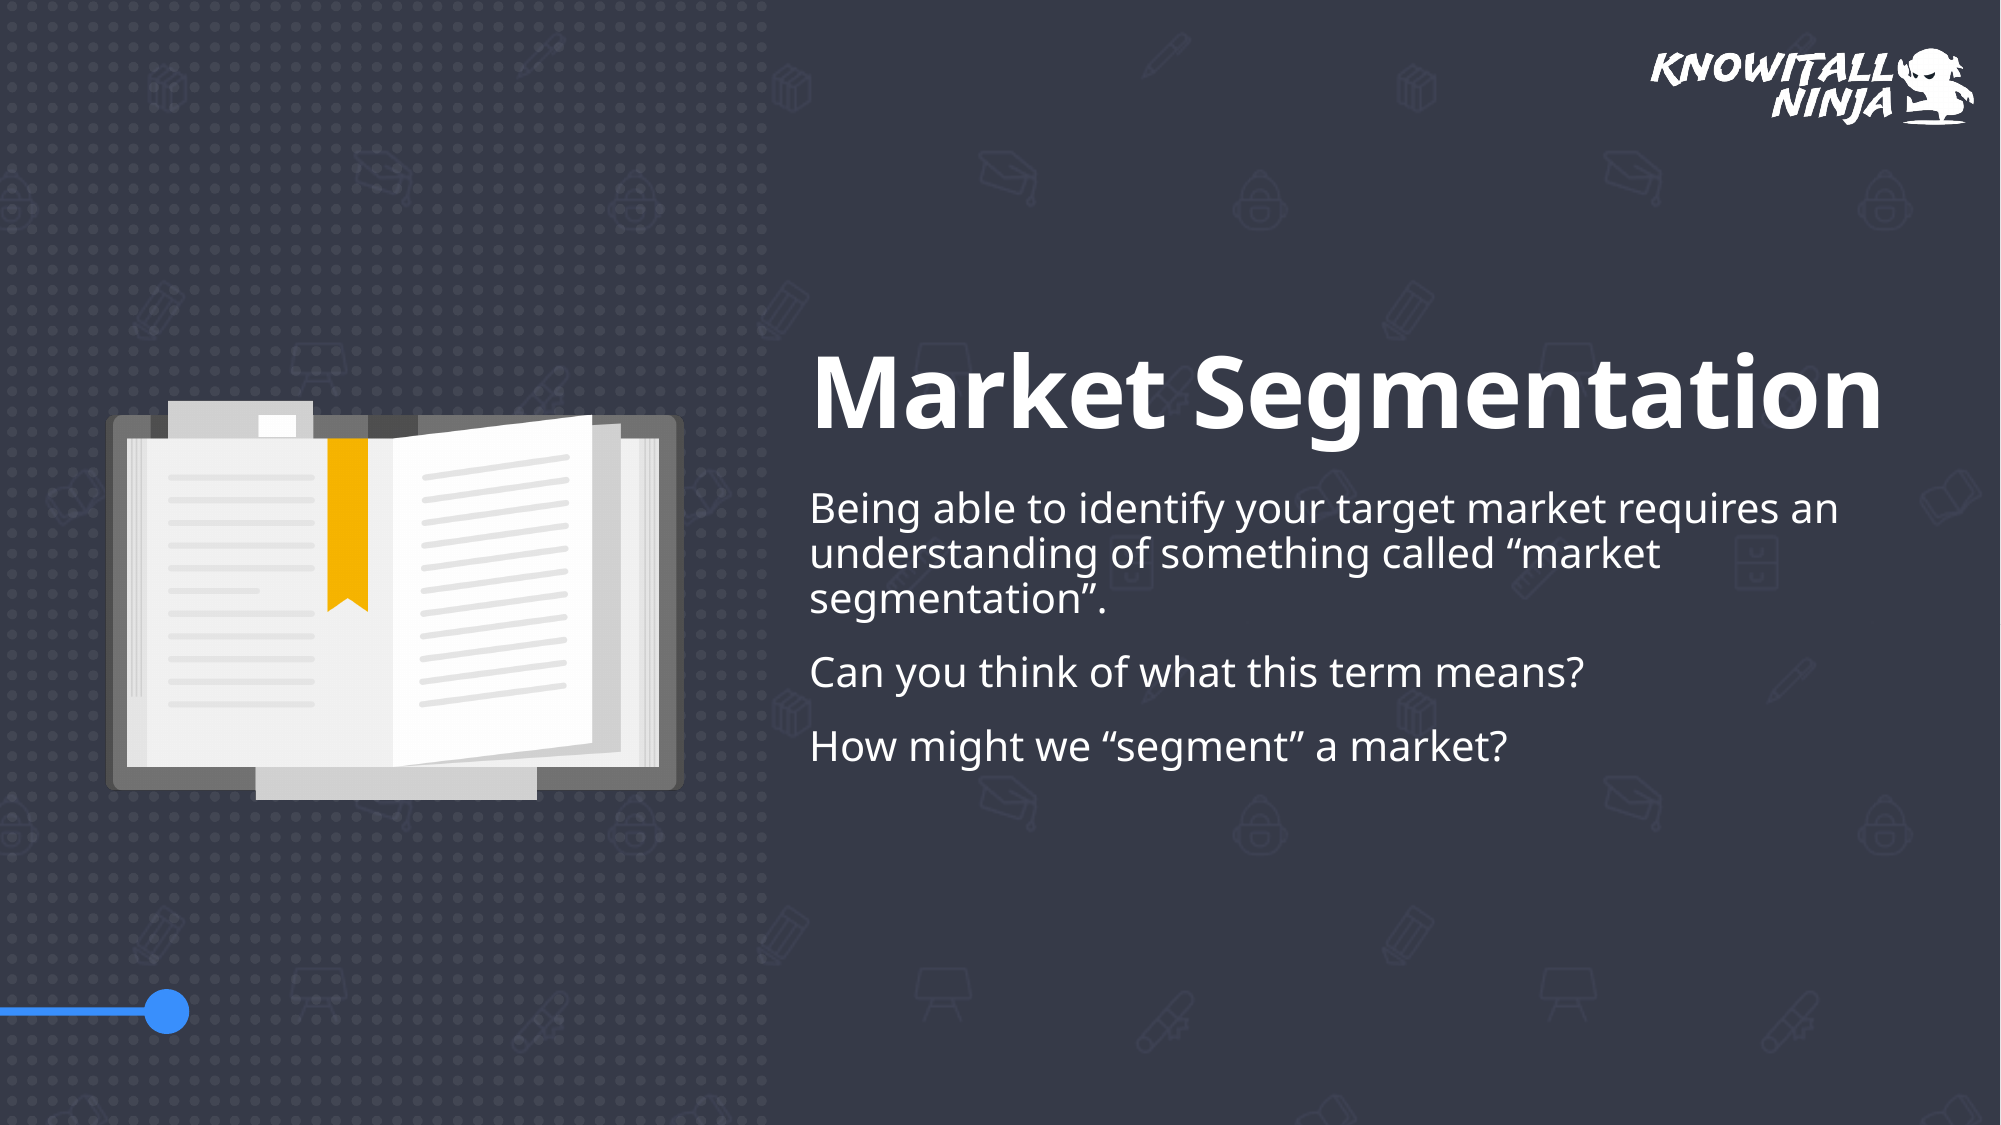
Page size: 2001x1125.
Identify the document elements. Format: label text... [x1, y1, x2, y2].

picture [0, 0, 2001, 1125]
list Being able to identify your target market requires an understanding of something called “market segmentation”. Can you think of what this term means? How might we “segment” a market? [794, 479, 1928, 1083]
title Market Segmentation [794, 230, 1928, 457]
